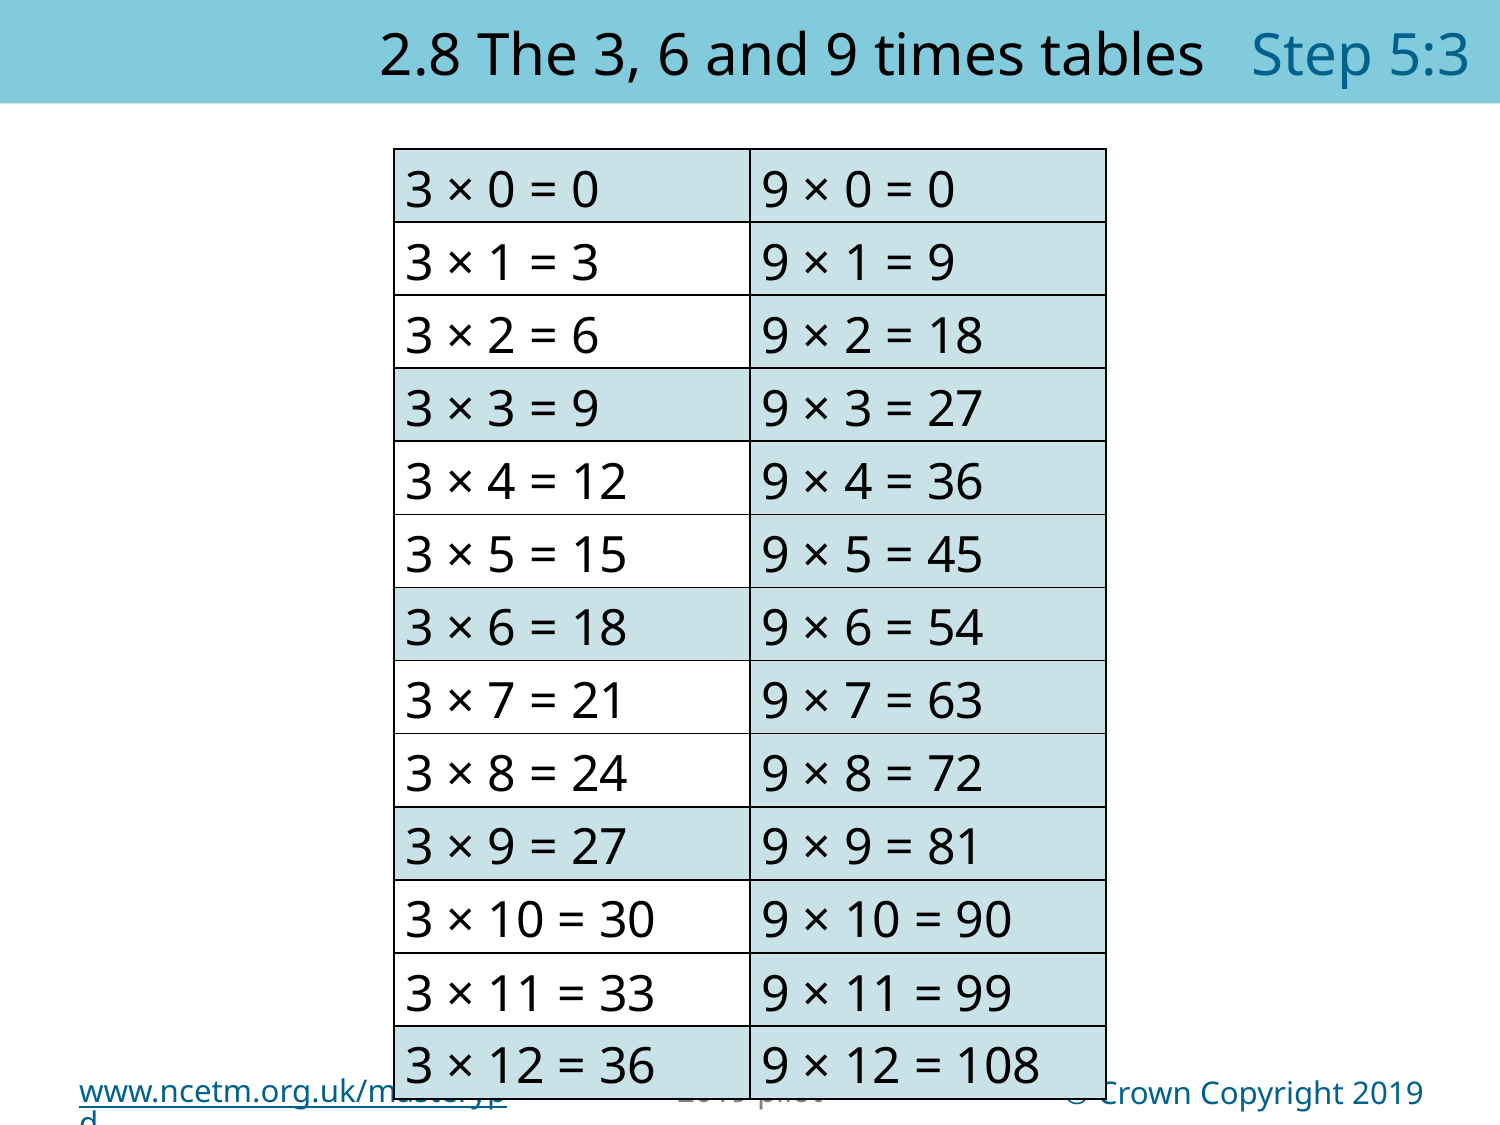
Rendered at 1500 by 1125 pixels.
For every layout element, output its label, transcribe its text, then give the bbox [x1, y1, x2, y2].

table_cell 9 × 7 = 63 [751, 661, 1105, 733]
table_cell 3 × 4 = 12 [395, 442, 749, 514]
table_cell 9 × 5 = 45 [751, 515, 1105, 587]
list 2.8 The 3, 6 and 9 times tables Step 5:3 [0, 0, 1500, 104]
table_cell 3 × 2 = 6 [395, 296, 749, 367]
table_cell 9 × 8 = 72 [751, 734, 1105, 806]
table_cell 9 × 11 = 99 [751, 954, 1105, 1025]
table_cell 9 × 1 = 9 [751, 223, 1105, 294]
table_cell 3 × 6 = 18 [395, 588, 749, 660]
table_header 3 × 0 = 0 [395, 150, 749, 221]
table_cell 9 × 10 = 90 [751, 881, 1105, 952]
table_cell 3 × 12 = 36 [395, 1027, 749, 1098]
table_cell 3 × 9 = 27 [395, 808, 749, 879]
table_cell 3 × 7 = 21 [395, 661, 749, 733]
table_cell 3 × 5 = 15 [395, 515, 749, 587]
table_cell 9 × 9 = 81 [751, 808, 1105, 879]
table_cell 3 × 3 = 9 [395, 369, 749, 440]
table_cell 9 × 4 = 36 [751, 442, 1105, 514]
table_cell 3 × 11 = 33 [395, 954, 749, 1025]
table_cell 9 × 2 = 18 [751, 296, 1105, 367]
table_cell 3 × 1 = 3 [395, 223, 749, 294]
table_cell 3 × 8 = 24 [395, 734, 749, 806]
table_cell 3 × 10 = 30 [395, 881, 749, 952]
table_header 9 × 0 = 0 [751, 150, 1105, 221]
table_cell 9 × 6 = 54 [751, 588, 1105, 660]
table_cell 9 × 3 = 27 [751, 369, 1105, 440]
table_cell 9 × 12 = 108 [751, 1027, 1105, 1098]
